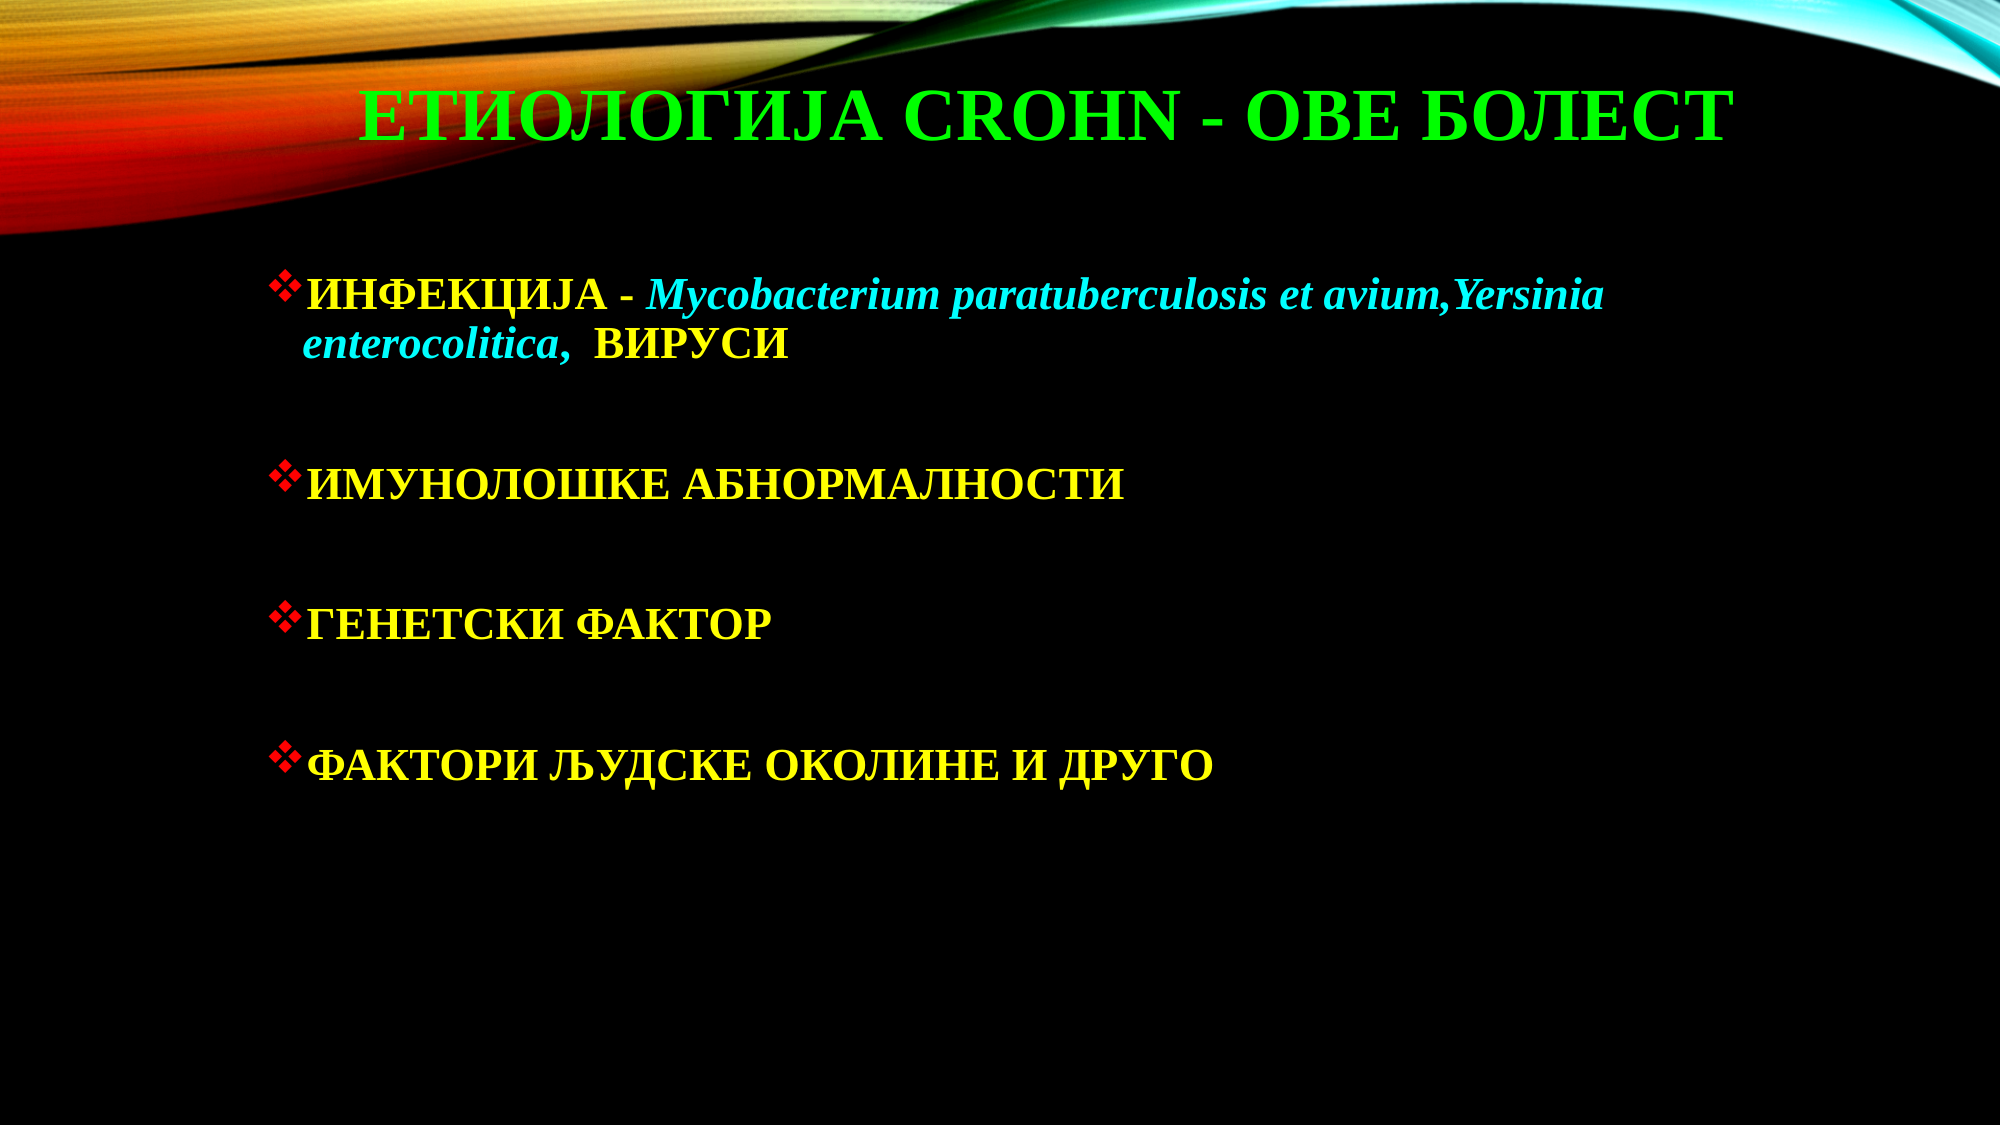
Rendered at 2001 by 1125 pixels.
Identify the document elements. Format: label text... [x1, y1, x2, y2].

list ИНФЕКЦИЈА - Mycobacterium paratuberculosis et avium,Yersinia enterocolitica, ВИРУСИ ИМУНОЛОШКЕ АБНОРМАЛНОСТИ ГЕНЕТСКИ ФАКТОР ФАКТОРИ ЉУДСКЕ ОКОЛИНЕ И ДРУГО [249, 262, 1750, 1125]
picture [0, 0, 2000, 237]
title ЕТИОЛОГИЈА CROHN - ОВЕ БОЛЕСТ [249, 0, 1750, 234]
